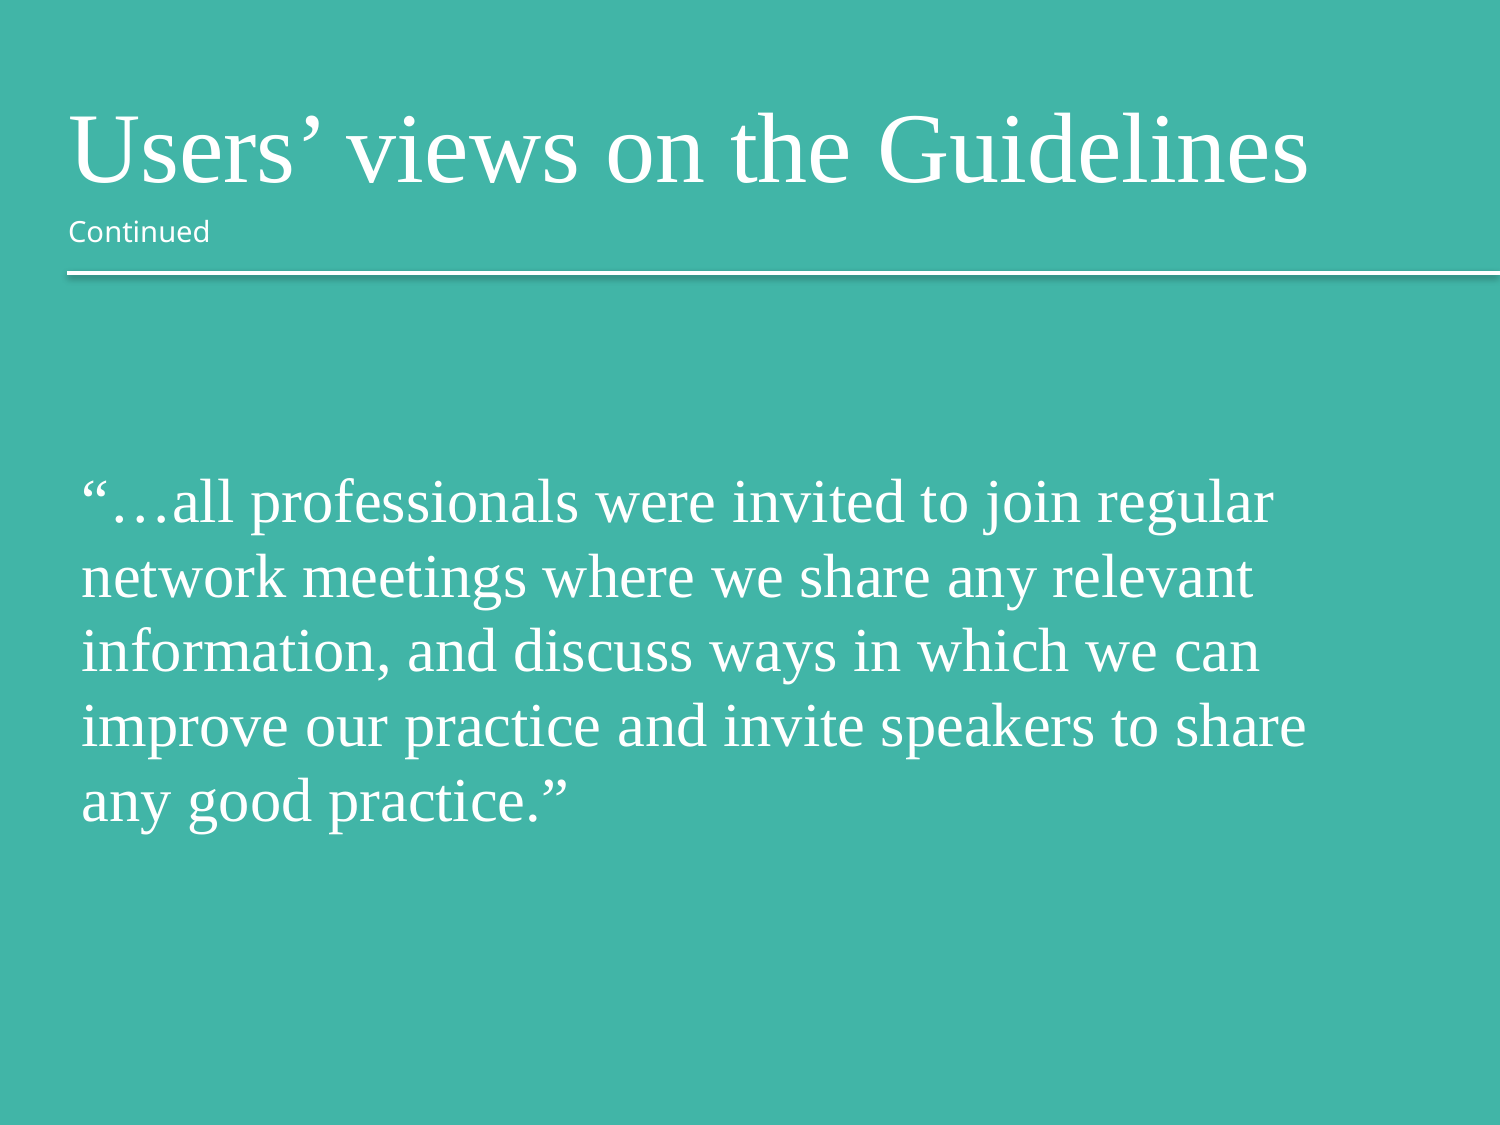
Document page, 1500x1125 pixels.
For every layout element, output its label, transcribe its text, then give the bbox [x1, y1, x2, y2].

text_box Continued [53, 205, 1104, 283]
list “…all professionals were invited to join regular network meetings where we share any relevant information, and discuss ways in which we can improve our practice and invite speakers to share any good practice.” [66, 452, 1405, 1020]
text_box Users’ views on the Guidelines [53, 45, 1446, 262]
